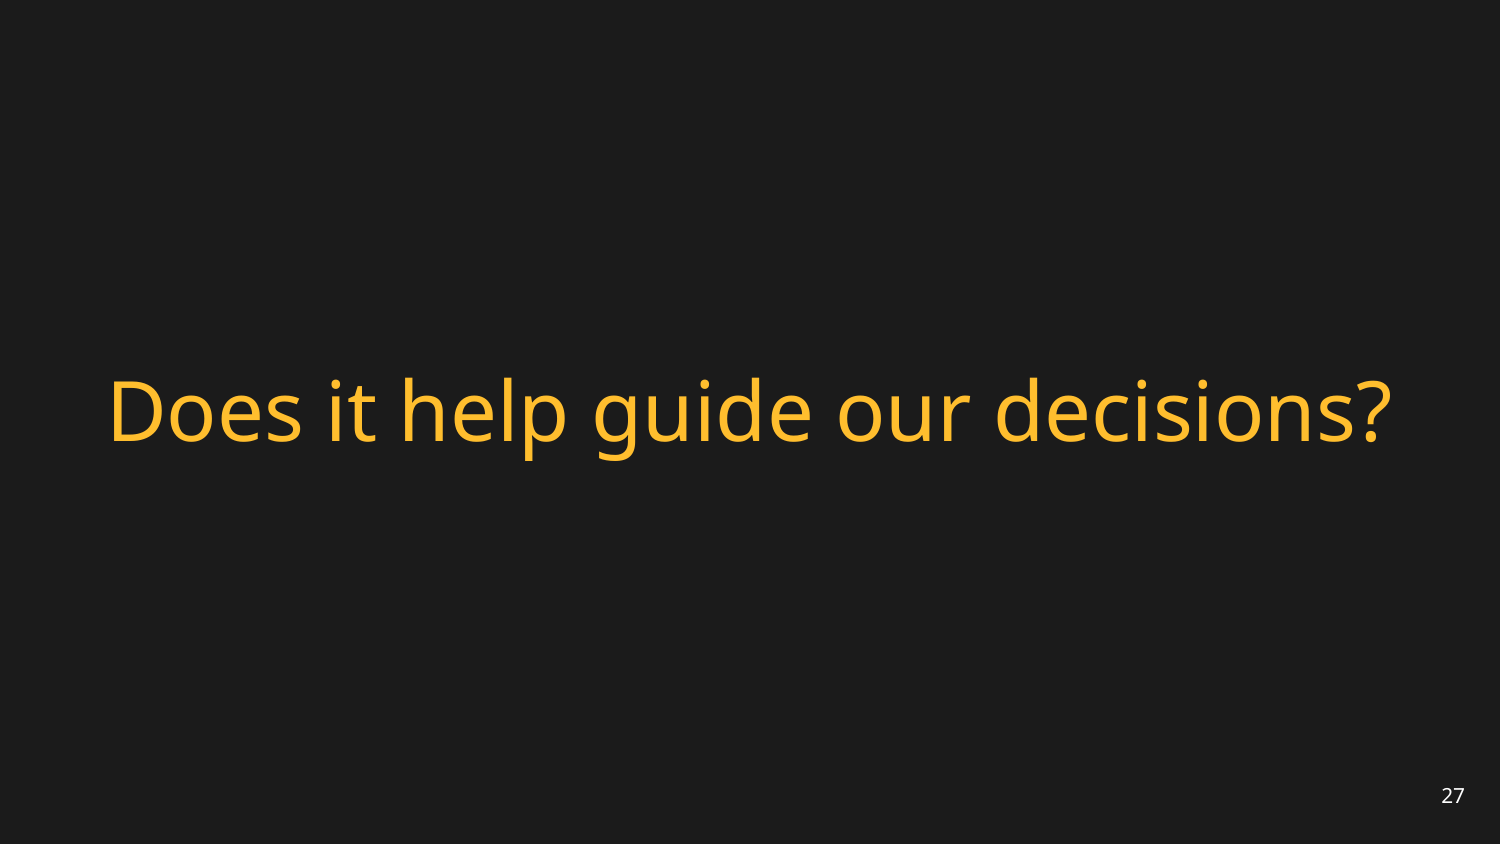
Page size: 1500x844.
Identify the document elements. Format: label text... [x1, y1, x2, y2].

slide_number 27 [1389, 764, 1480, 830]
title Does it help guide our decisions? [51, 72, 1449, 753]
